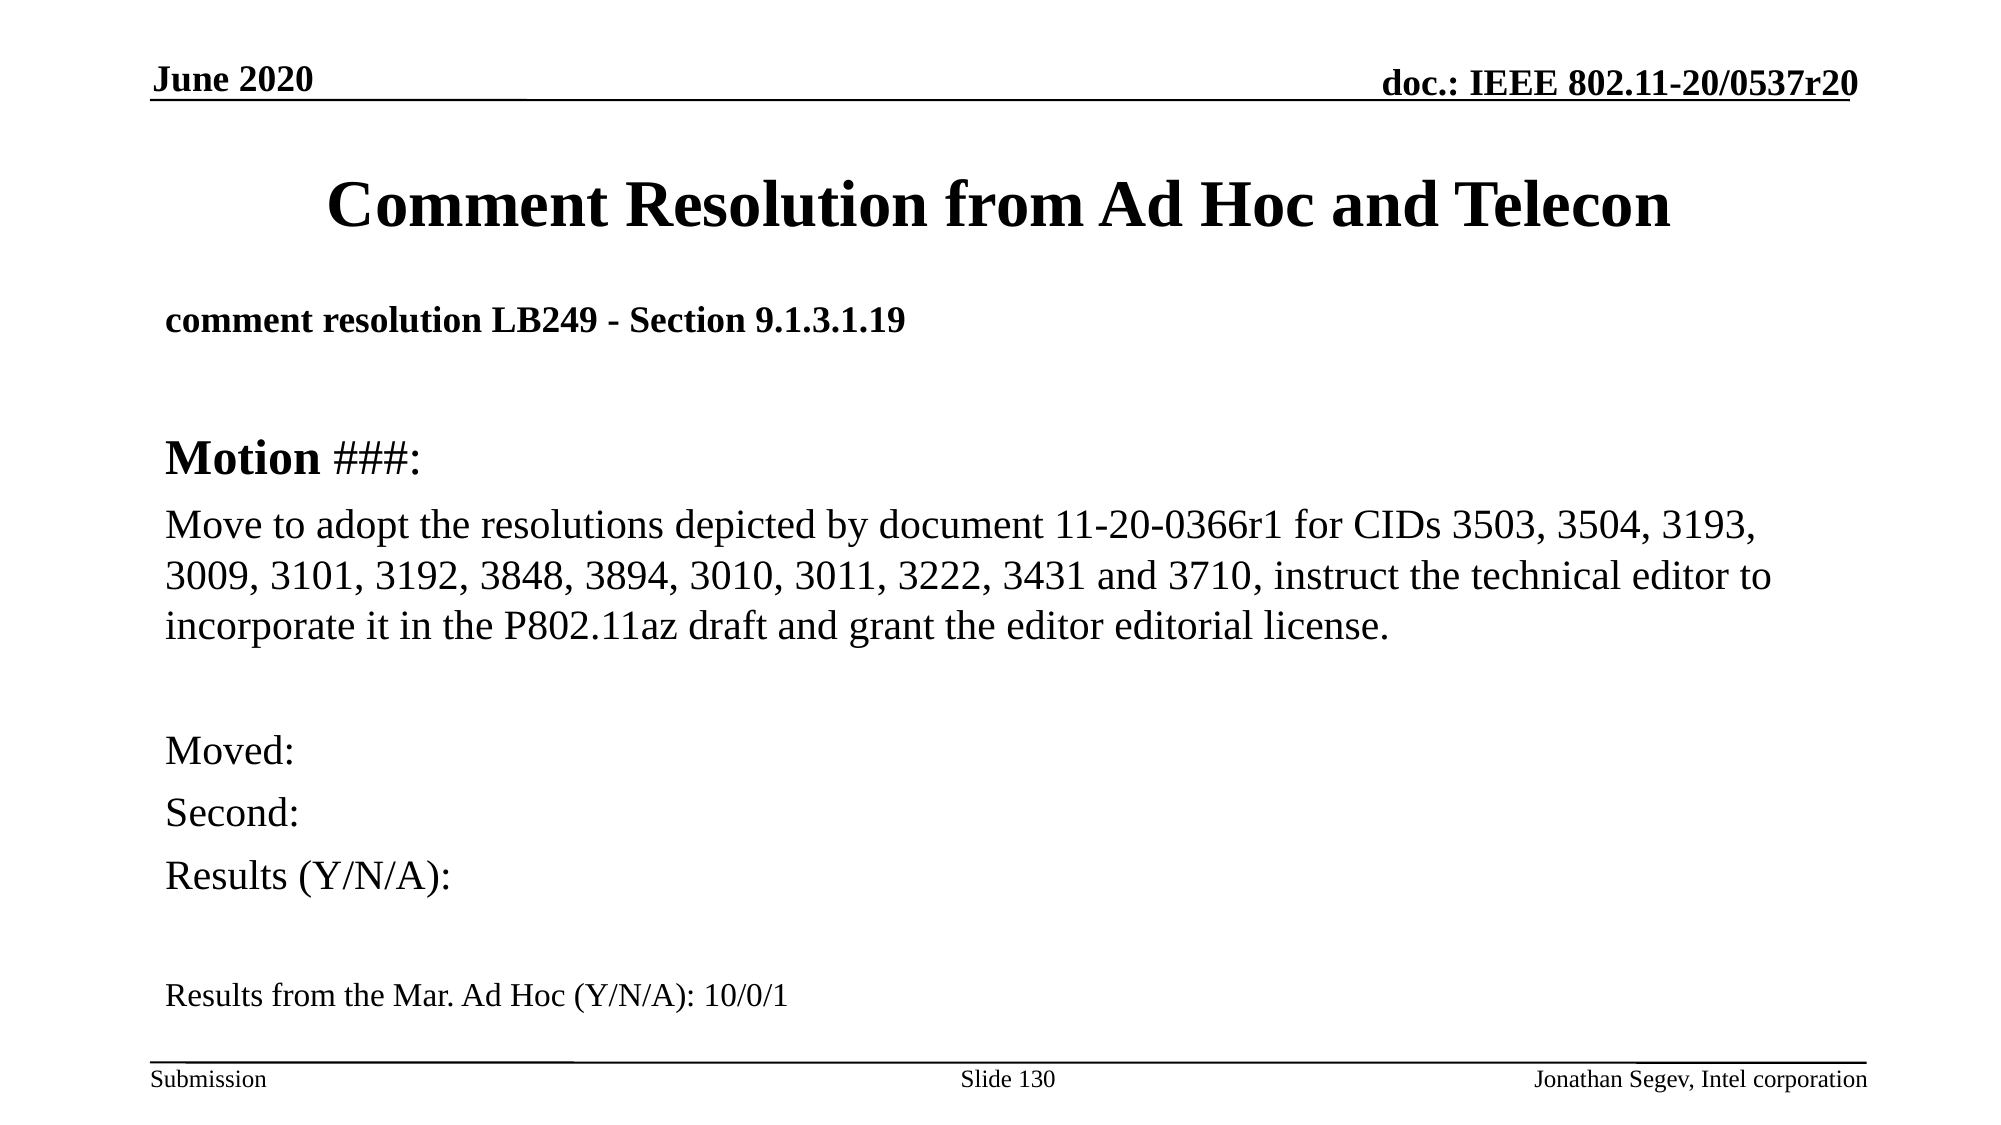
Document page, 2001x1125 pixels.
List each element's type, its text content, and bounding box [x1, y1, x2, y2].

footer Jonathan Segev, Intel corporation [1171, 1061, 1869, 1093]
list comment resolution LB249 - Section 9.1.3.1.19 Motion ###: Move to adopt the resolutions depicted by document 11-20-0366r1 for CIDs 3503, 3504, 3193, 3009, 3101, 3192, 3848, 3894, 3010, 3011, 3222, 3431 and 3710, instruct the technical editor to incorporate it in the P802.11az draft and grant the editor editorial license. Moved: Second: Results (Y/N/A): Results from the Mar. Ad Hoc (Y/N/A): 10/0/1 [149, 286, 1850, 1000]
slide_number Slide 130 [950, 1061, 1067, 1123]
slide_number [152, 54, 563, 100]
title Comment Resolution from Ad Hoc and Telecon [149, 112, 1850, 286]
